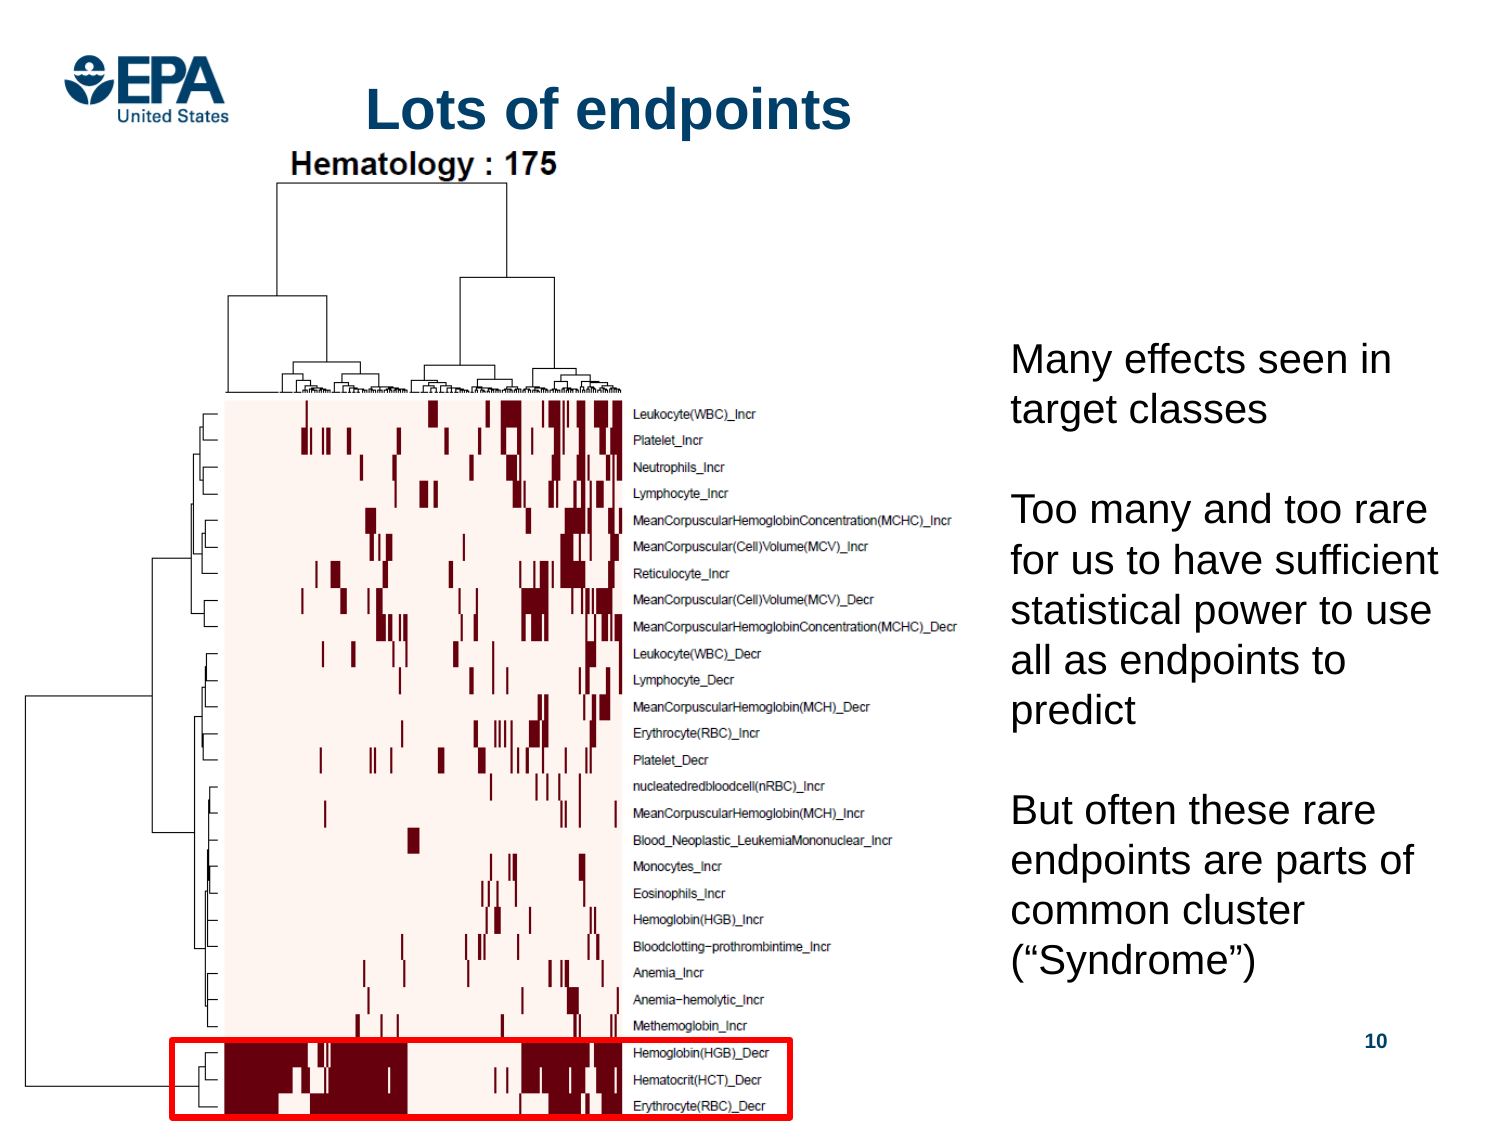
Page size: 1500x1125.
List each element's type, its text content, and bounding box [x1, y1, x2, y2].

slide_number 10 [1074, 1020, 1388, 1059]
title Lots of endpoints [349, 87, 1351, 126]
picture [0, 0, 1500, 1125]
text_box Many effects seen in target classes Too many and too rare for us to have sufficient statistical power to use all as endpoints to predict But often these rare endpoints are parts of common cluster (“Syndrome”) [995, 324, 1492, 990]
